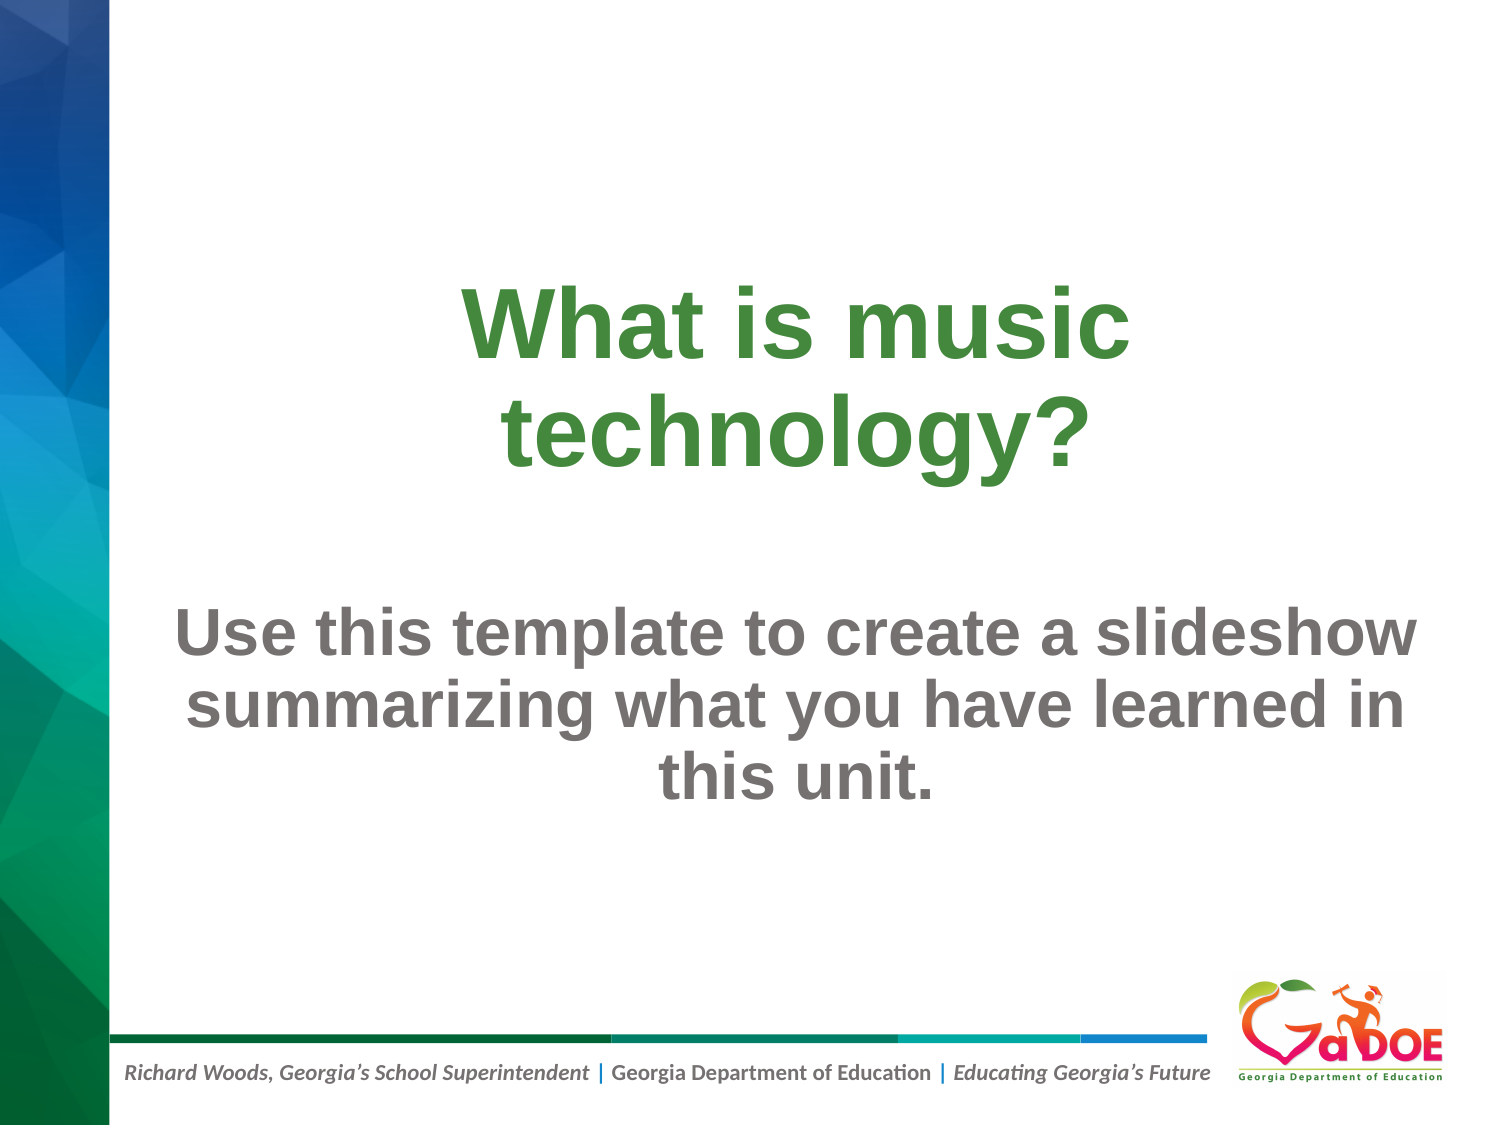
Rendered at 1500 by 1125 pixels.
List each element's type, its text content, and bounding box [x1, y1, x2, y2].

title What is music technology? [147, 184, 1447, 576]
subtitle Use this template to create a slideshow summarizing what you have learned in this unit. [147, 590, 1447, 891]
picture [1232, 970, 1447, 1089]
picture [0, 0, 110, 1125]
